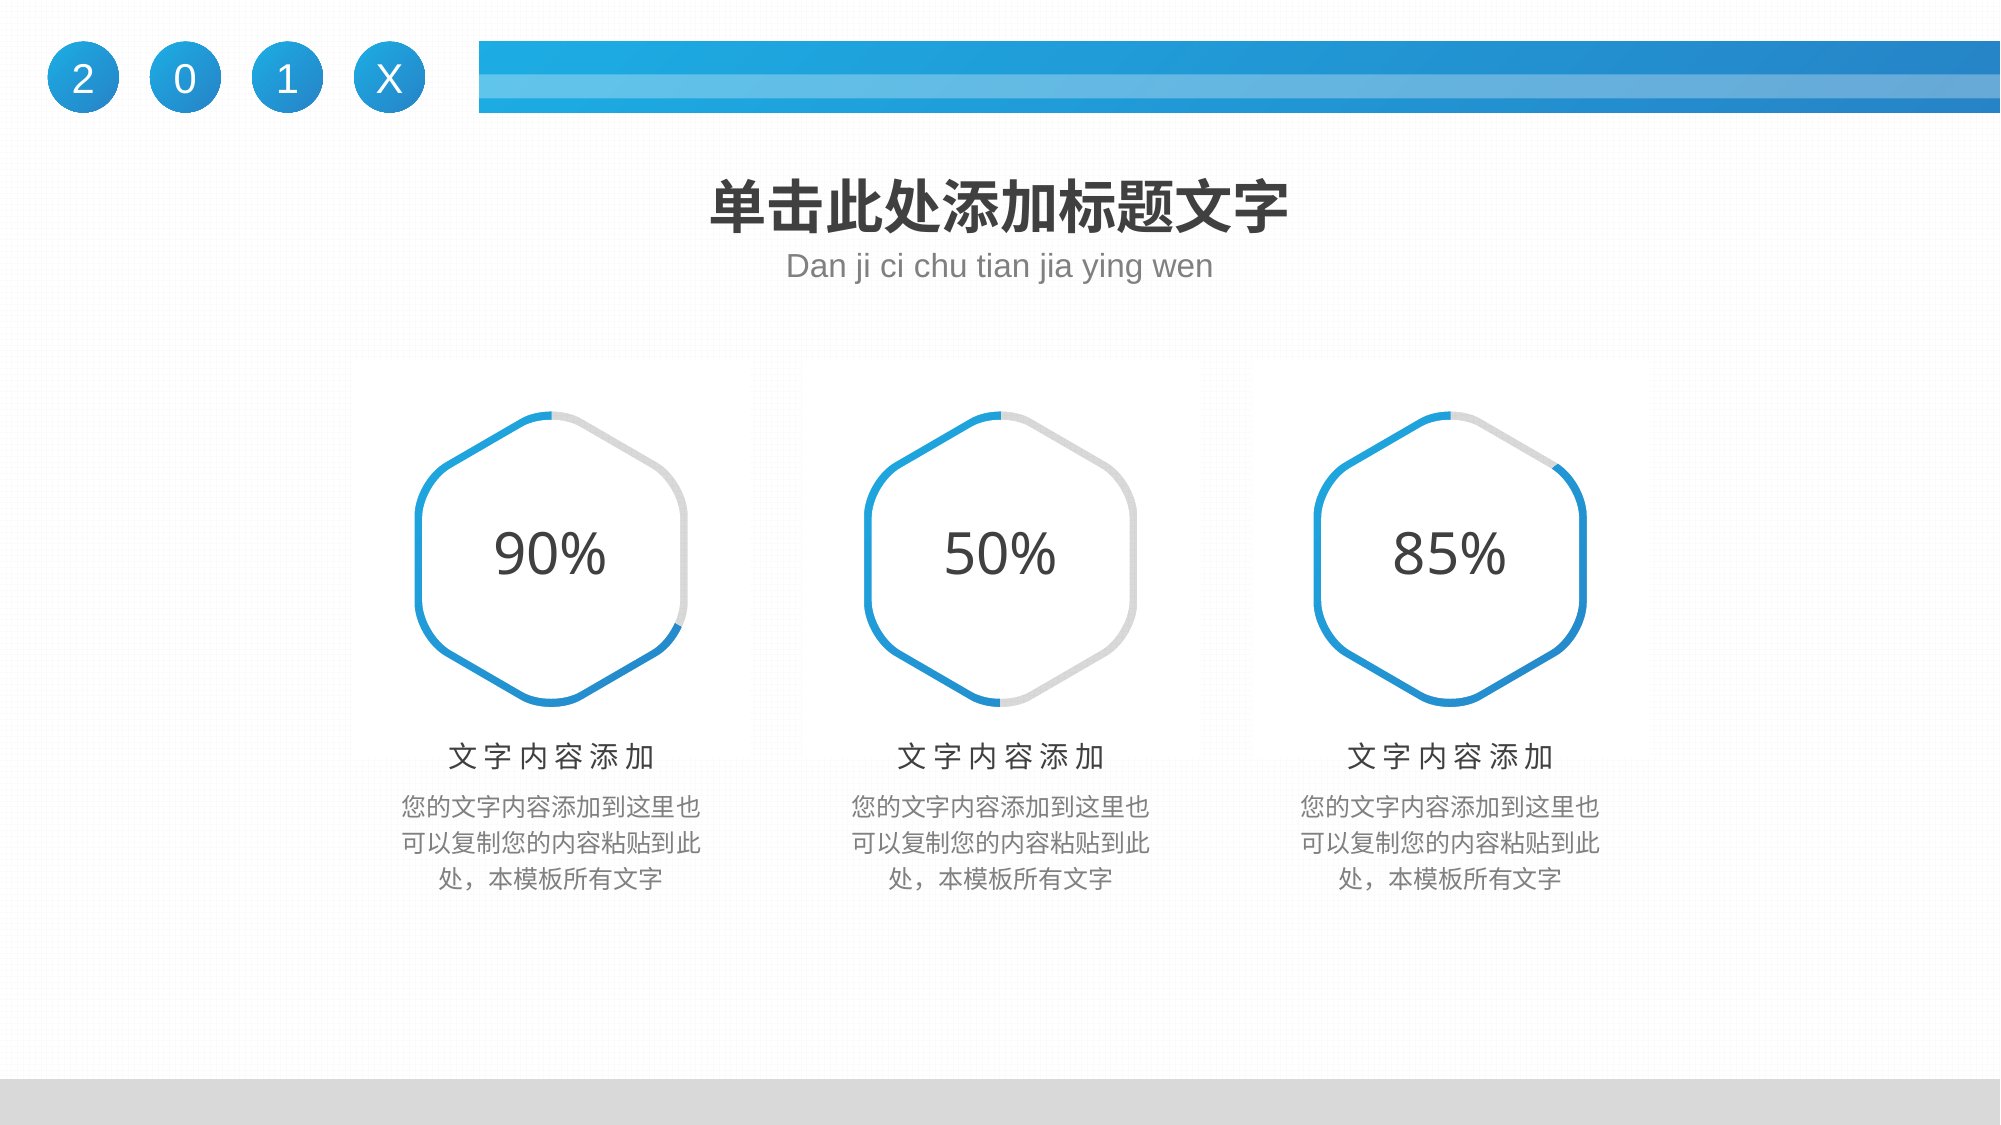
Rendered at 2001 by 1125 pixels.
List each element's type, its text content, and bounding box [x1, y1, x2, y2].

text_box Dan ji ci chu tian jia ying wen [693, 241, 1307, 298]
title 单击此处添加标题文字 [293, 171, 1707, 253]
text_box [352, 360, 1649, 903]
